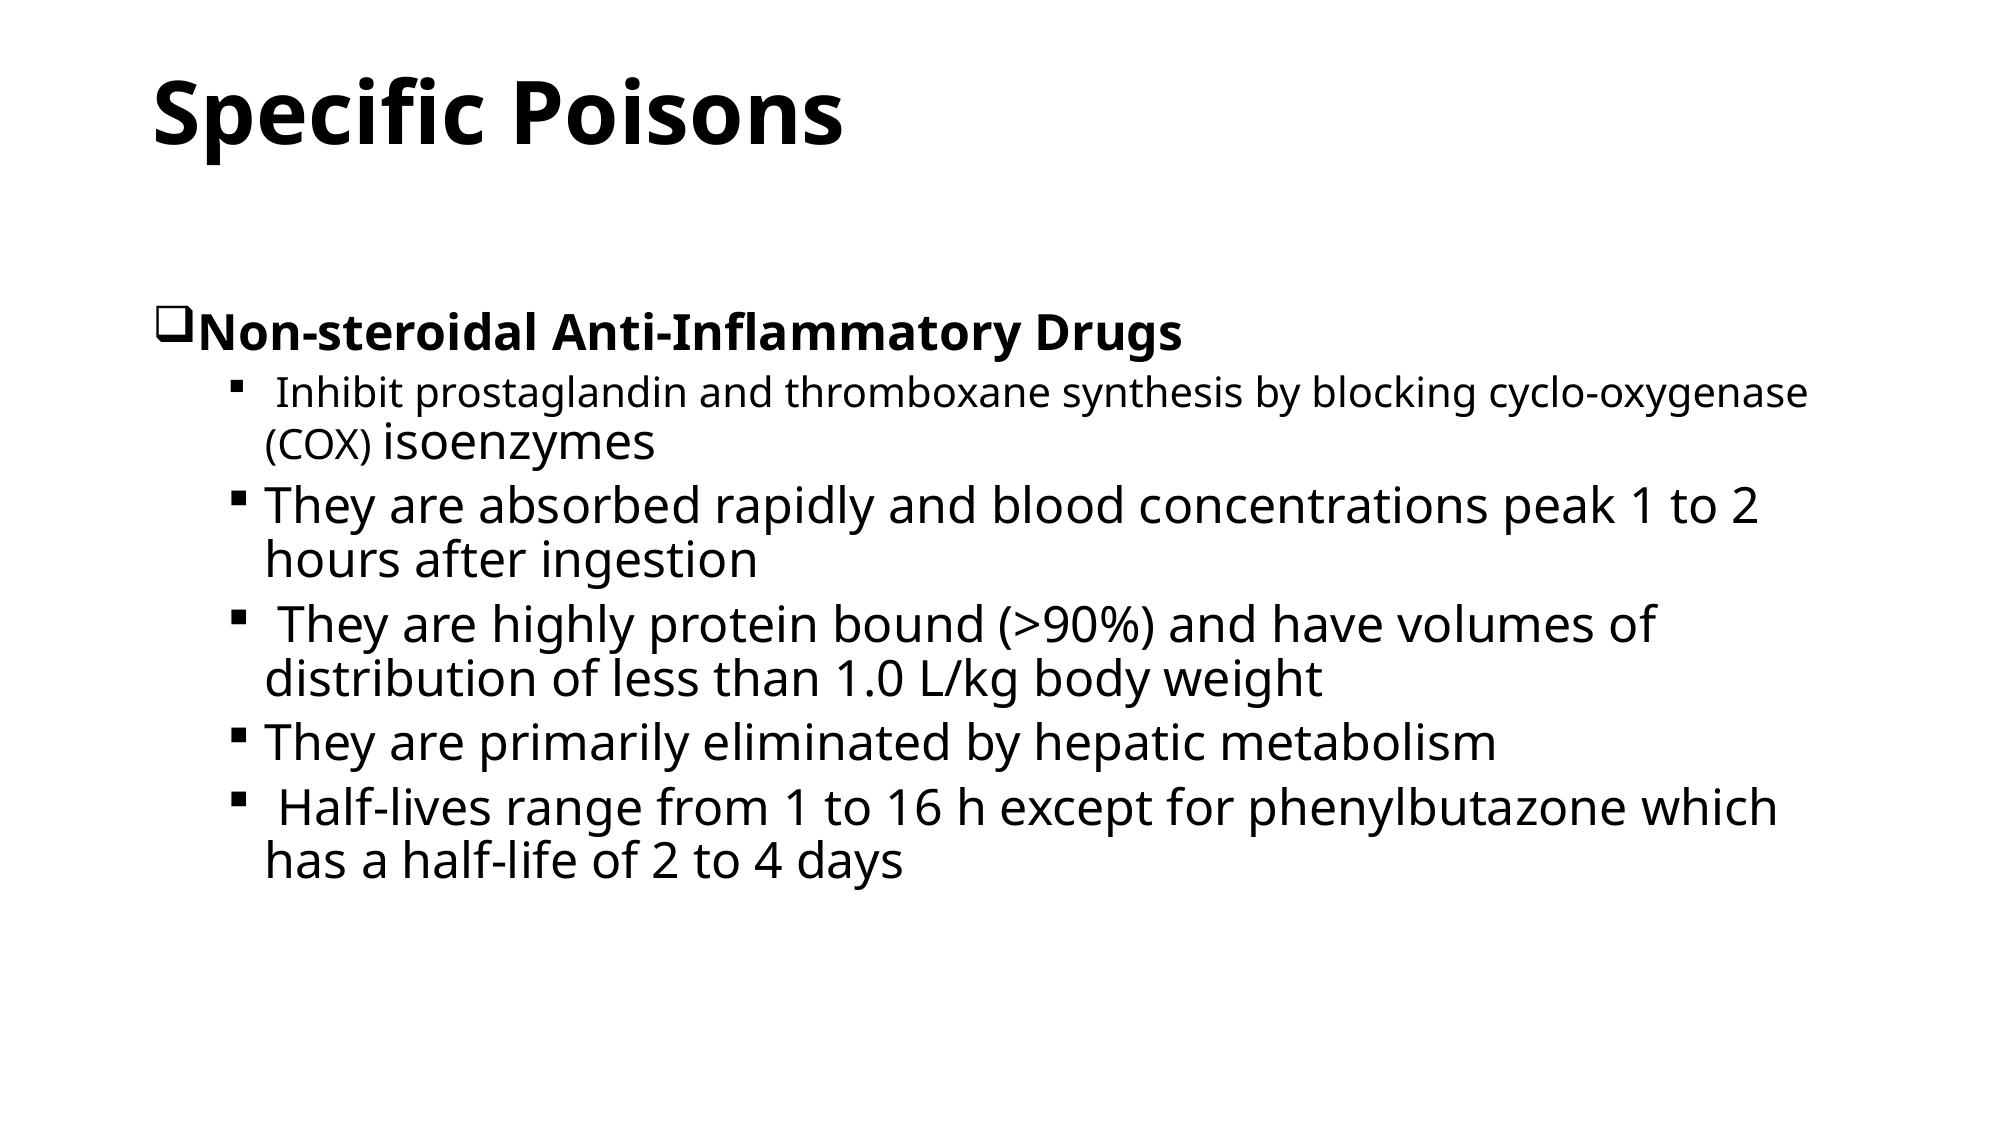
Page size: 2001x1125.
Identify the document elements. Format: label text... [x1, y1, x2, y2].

list Non-steroidal Anti-Inflammatory Drugs Inhibit prostaglandin and thromboxane synthesis by blocking cyclo-oxygenase (COX) isoenzymes They are absorbed rapidly and blood concentrations peak 1 to 2 hours after ingestion They are highly protein bound (>90%) and have volumes of distribution of less than 1.0 L/kg body weight They are primarily eliminated by hepatic metabolism Half-lives range from 1 to 16 h except for phenylbutazone which has a half-life of 2 to 4 days [137, 299, 1863, 1014]
title Specific Poisons [137, 59, 1863, 278]
